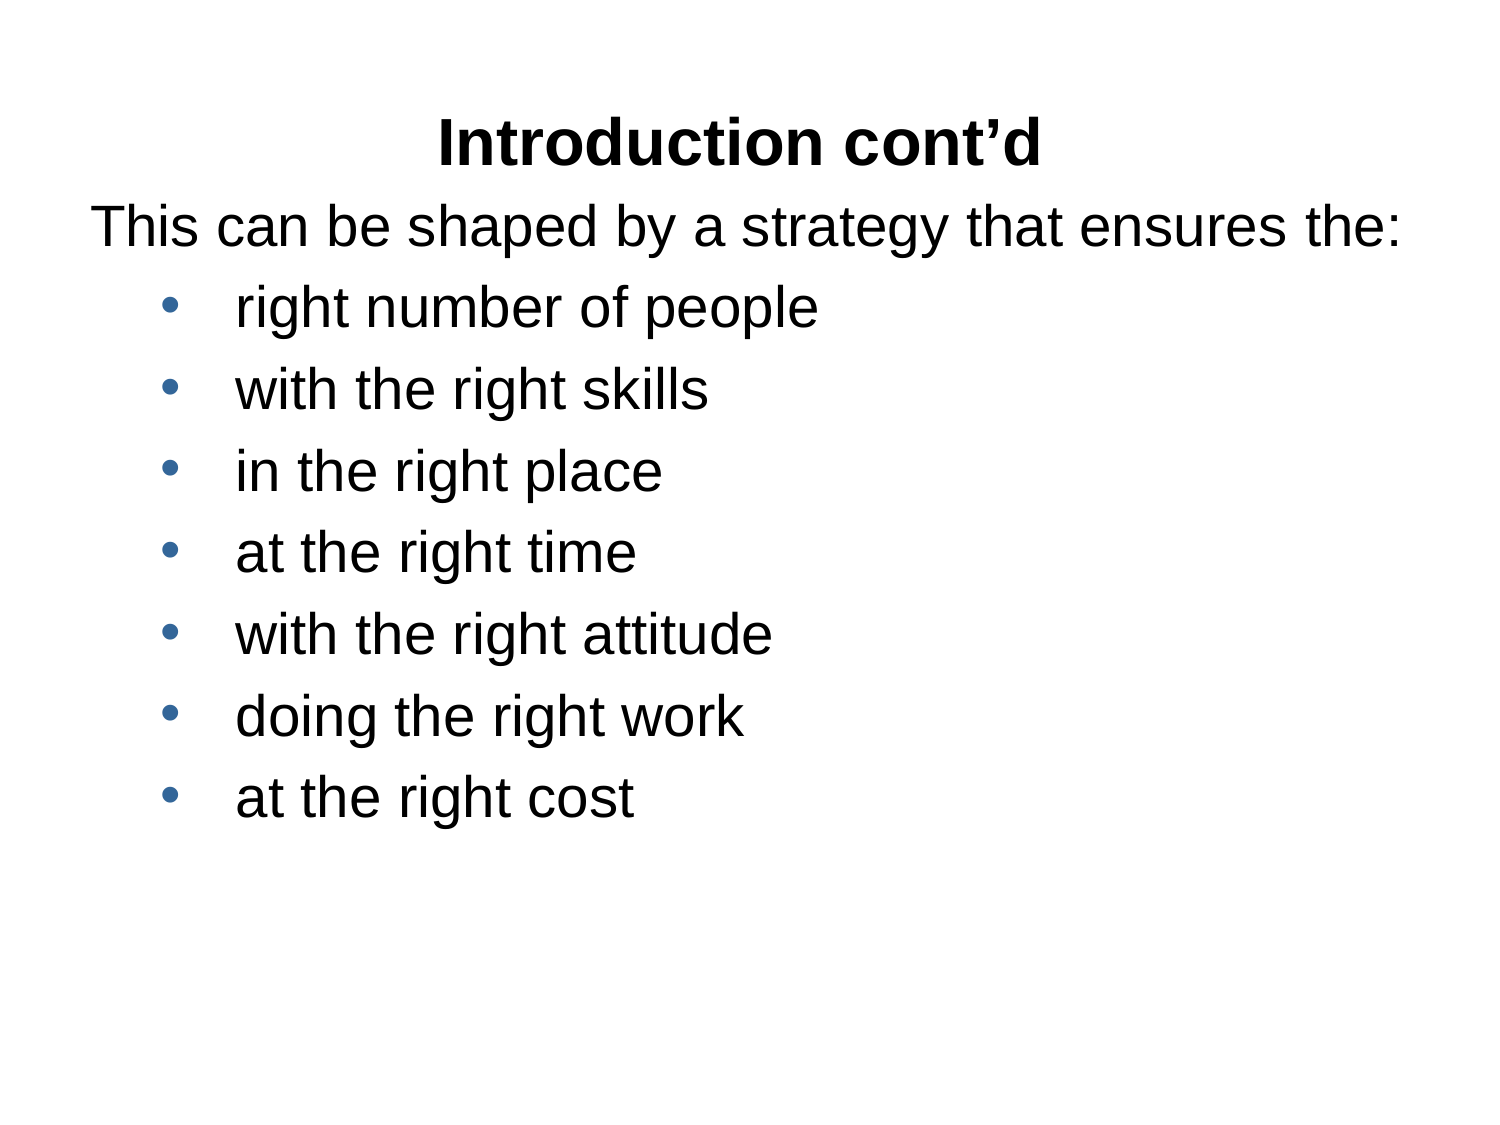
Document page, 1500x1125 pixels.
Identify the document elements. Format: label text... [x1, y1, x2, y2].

title Introduction cont’d [75, 45, 1425, 180]
list This can be shaped by a strategy that ensures the: right number of people with the right skills in the right place at the right time with the right attitude doing the right work at the right cost [75, 180, 1425, 1039]
